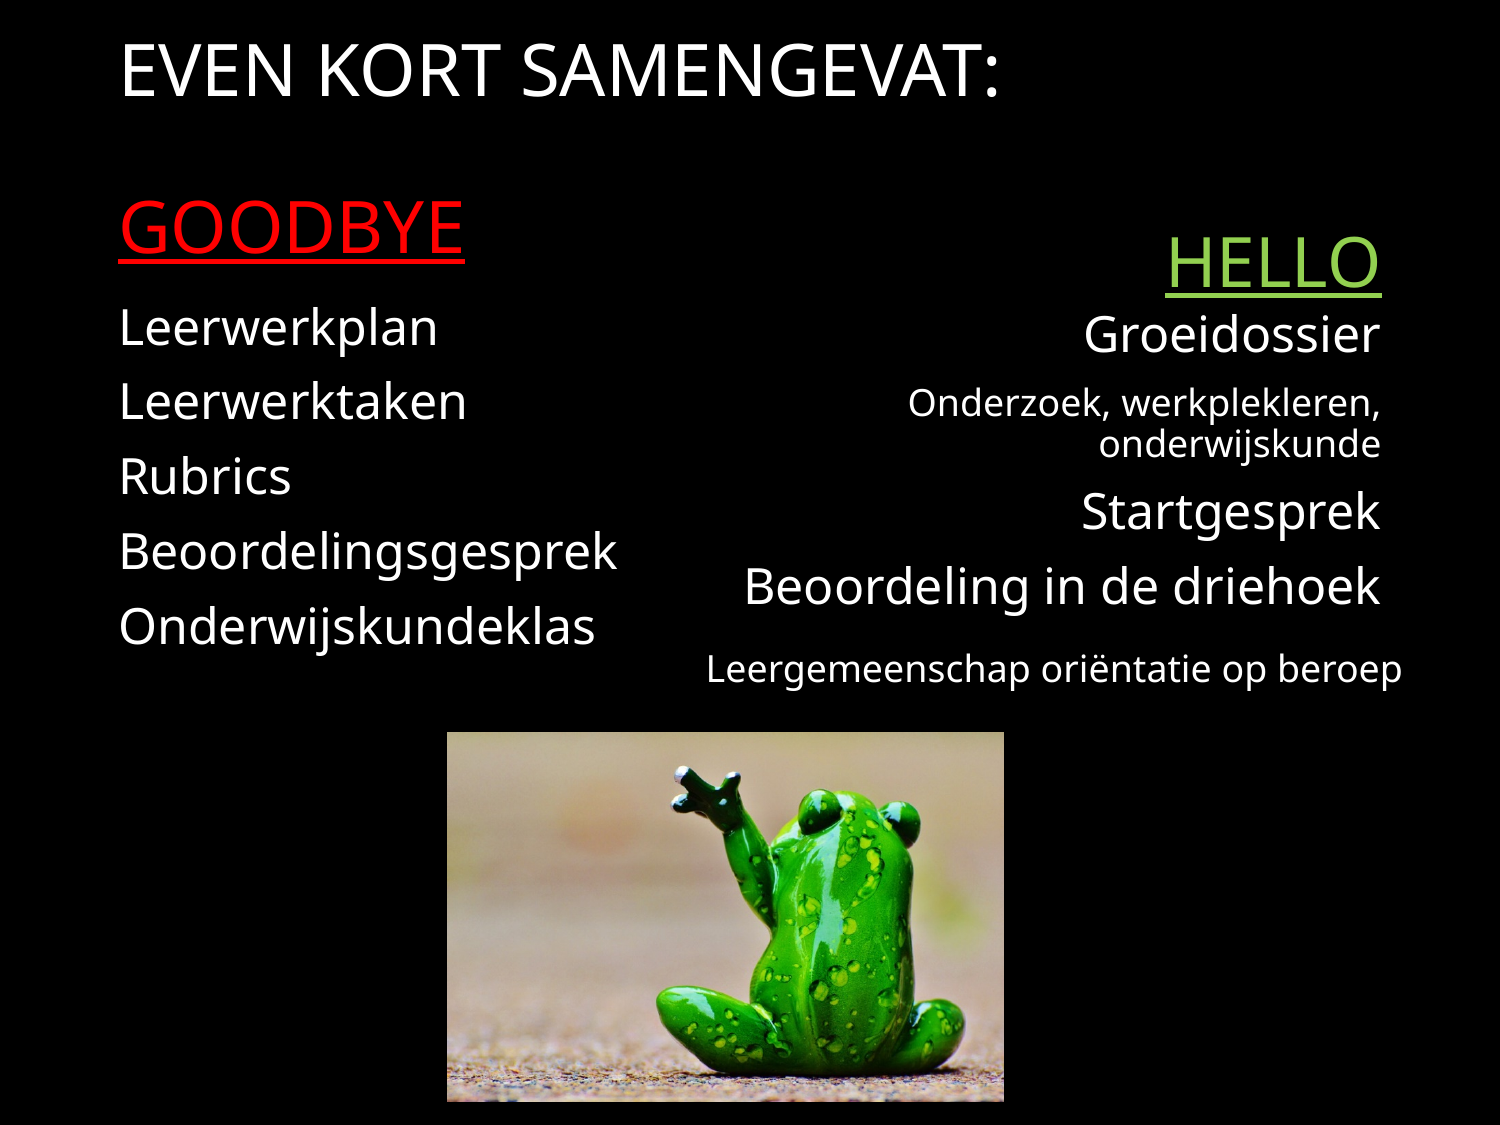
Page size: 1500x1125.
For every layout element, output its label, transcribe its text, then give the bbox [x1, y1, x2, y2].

text_box Leergemeenschap oriëntatie op beroep [690, 637, 1419, 698]
picture [447, 732, 1004, 1102]
title Even kort samengevat: Goodbye [103, 26, 1397, 59]
text_box hello [103, 59, 1397, 312]
list Leerwerkplan Leerwerktaken Rubrics Beoordelingsgesprek Onderwijskundeklas [103, 312, 646, 1009]
text_box Groeidossier Onderzoek, werkplekleren, onderwijskunde Startgesprek Beoordeling in de driehoek [646, 302, 1397, 1016]
